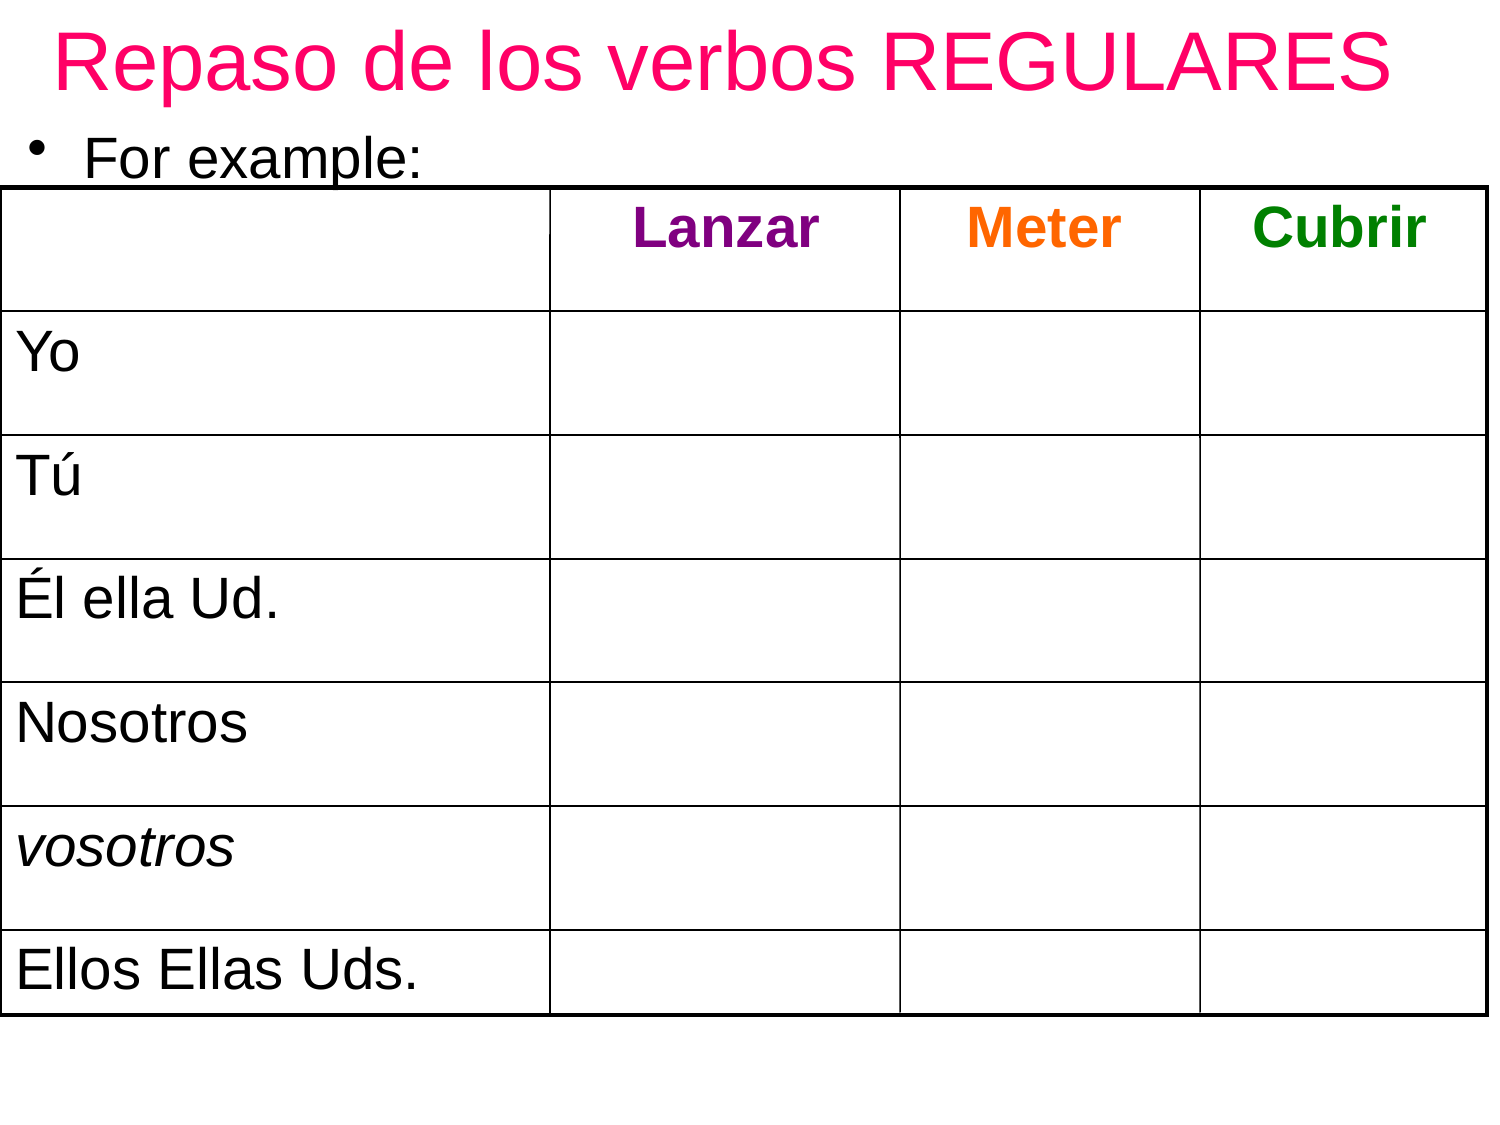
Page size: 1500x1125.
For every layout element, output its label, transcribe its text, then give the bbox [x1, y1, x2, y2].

table_cell [551, 436, 900, 558]
table_cell [551, 931, 900, 1013]
table_cell [901, 931, 1200, 1013]
table_cell [901, 560, 1200, 681]
table_header Lanzar Meter Cubrir [1201, 190, 1485, 310]
table_cell [551, 560, 900, 681]
table_header Lanzar Meter Cubrir [901, 190, 1200, 310]
text_box For example: [12, 112, 675, 185]
table_cell [901, 436, 1200, 558]
table_cell [1201, 436, 1485, 558]
table_cell Tú [2, 436, 549, 558]
table_cell vosotros [2, 807, 549, 929]
table_cell [901, 683, 1200, 805]
table_cell [1201, 560, 1485, 681]
table_cell [1201, 312, 1485, 434]
table_cell [901, 312, 1200, 434]
table_cell [1201, 683, 1485, 805]
table_cell Nosotros [2, 683, 549, 805]
table_cell Ellos Ellas Uds. [2, 931, 549, 1013]
table_cell [551, 312, 900, 434]
table_cell [551, 807, 900, 929]
table_cell [1201, 931, 1485, 1013]
table_cell [1201, 807, 1485, 929]
table_header Lanzar Meter Cubrir [2, 190, 900, 310]
table_cell Yo [2, 312, 549, 434]
table_cell [901, 807, 1200, 929]
table_cell Él ella Ud. [2, 560, 549, 681]
text_box Repaso de los verbos REGULARES [37, 0, 1463, 150]
table_cell [551, 683, 900, 805]
